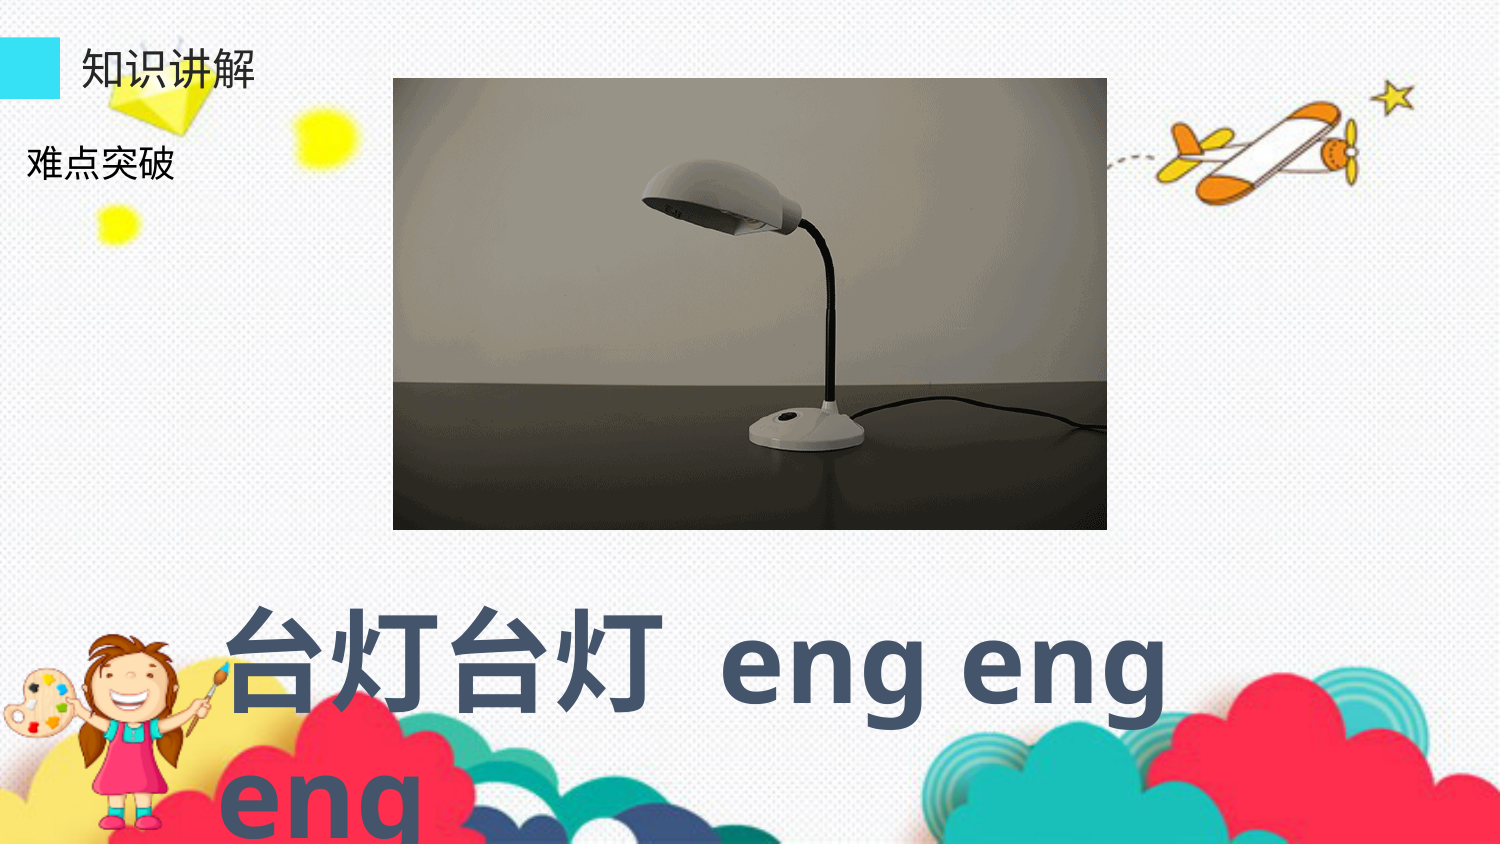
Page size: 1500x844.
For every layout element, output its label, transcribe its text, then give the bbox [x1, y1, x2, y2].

text_box [0, 36, 61, 100]
text_box 难点突破 [14, 111, 221, 191]
picture [0, 0, 1500, 844]
text_box 知识讲解 [69, 35, 298, 100]
text_box 台灯台灯 enɡ enɡ enɡ [204, 585, 1411, 844]
